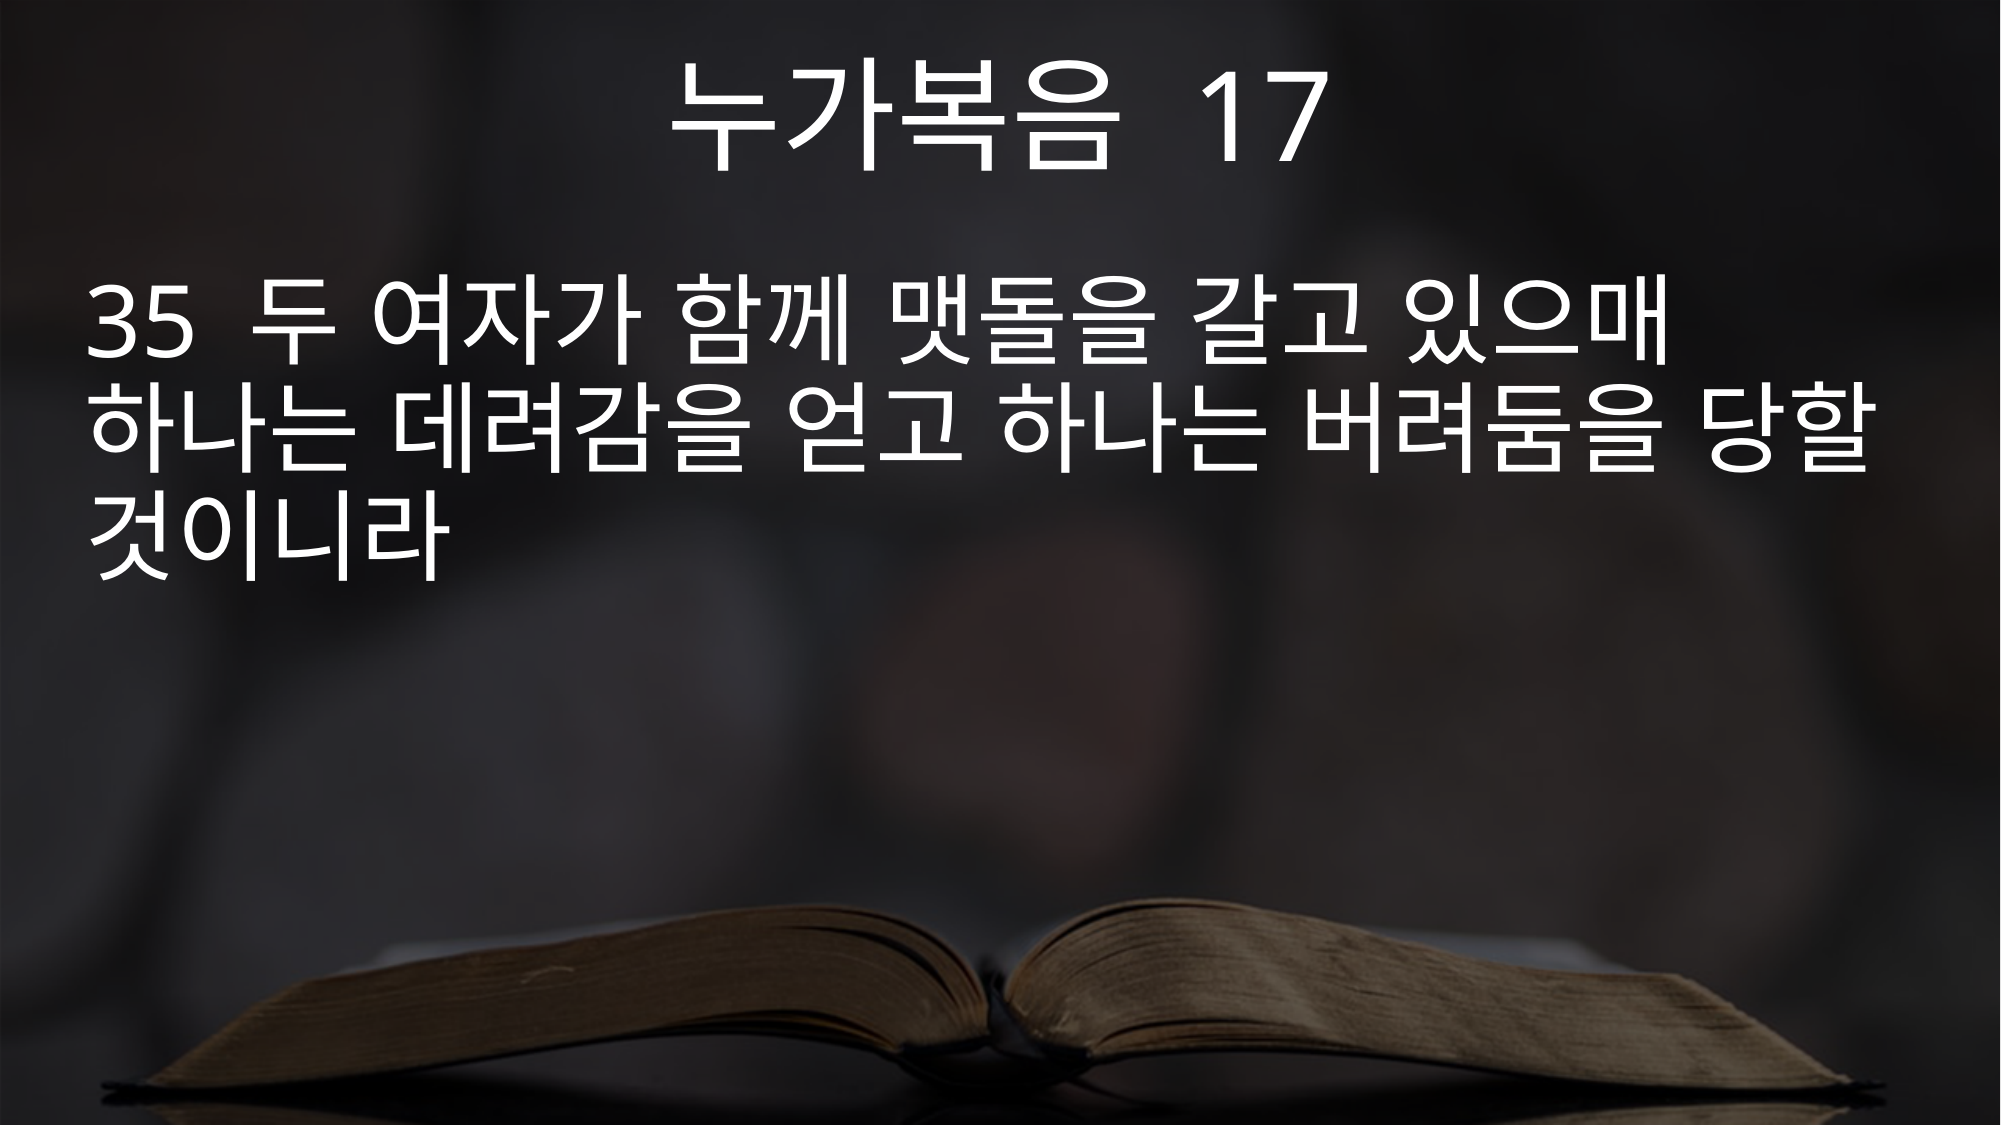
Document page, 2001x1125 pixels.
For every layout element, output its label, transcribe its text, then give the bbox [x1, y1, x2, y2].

footer 누가복음 17 [0, 32, 2000, 192]
picture [0, 0, 2001, 1125]
list 35 두 여자가 함께 맷돌을 갈고 있으매 하나는 데려감을 얻고 하나는 버려둠을 당할 것이니라 [69, 263, 1953, 423]
